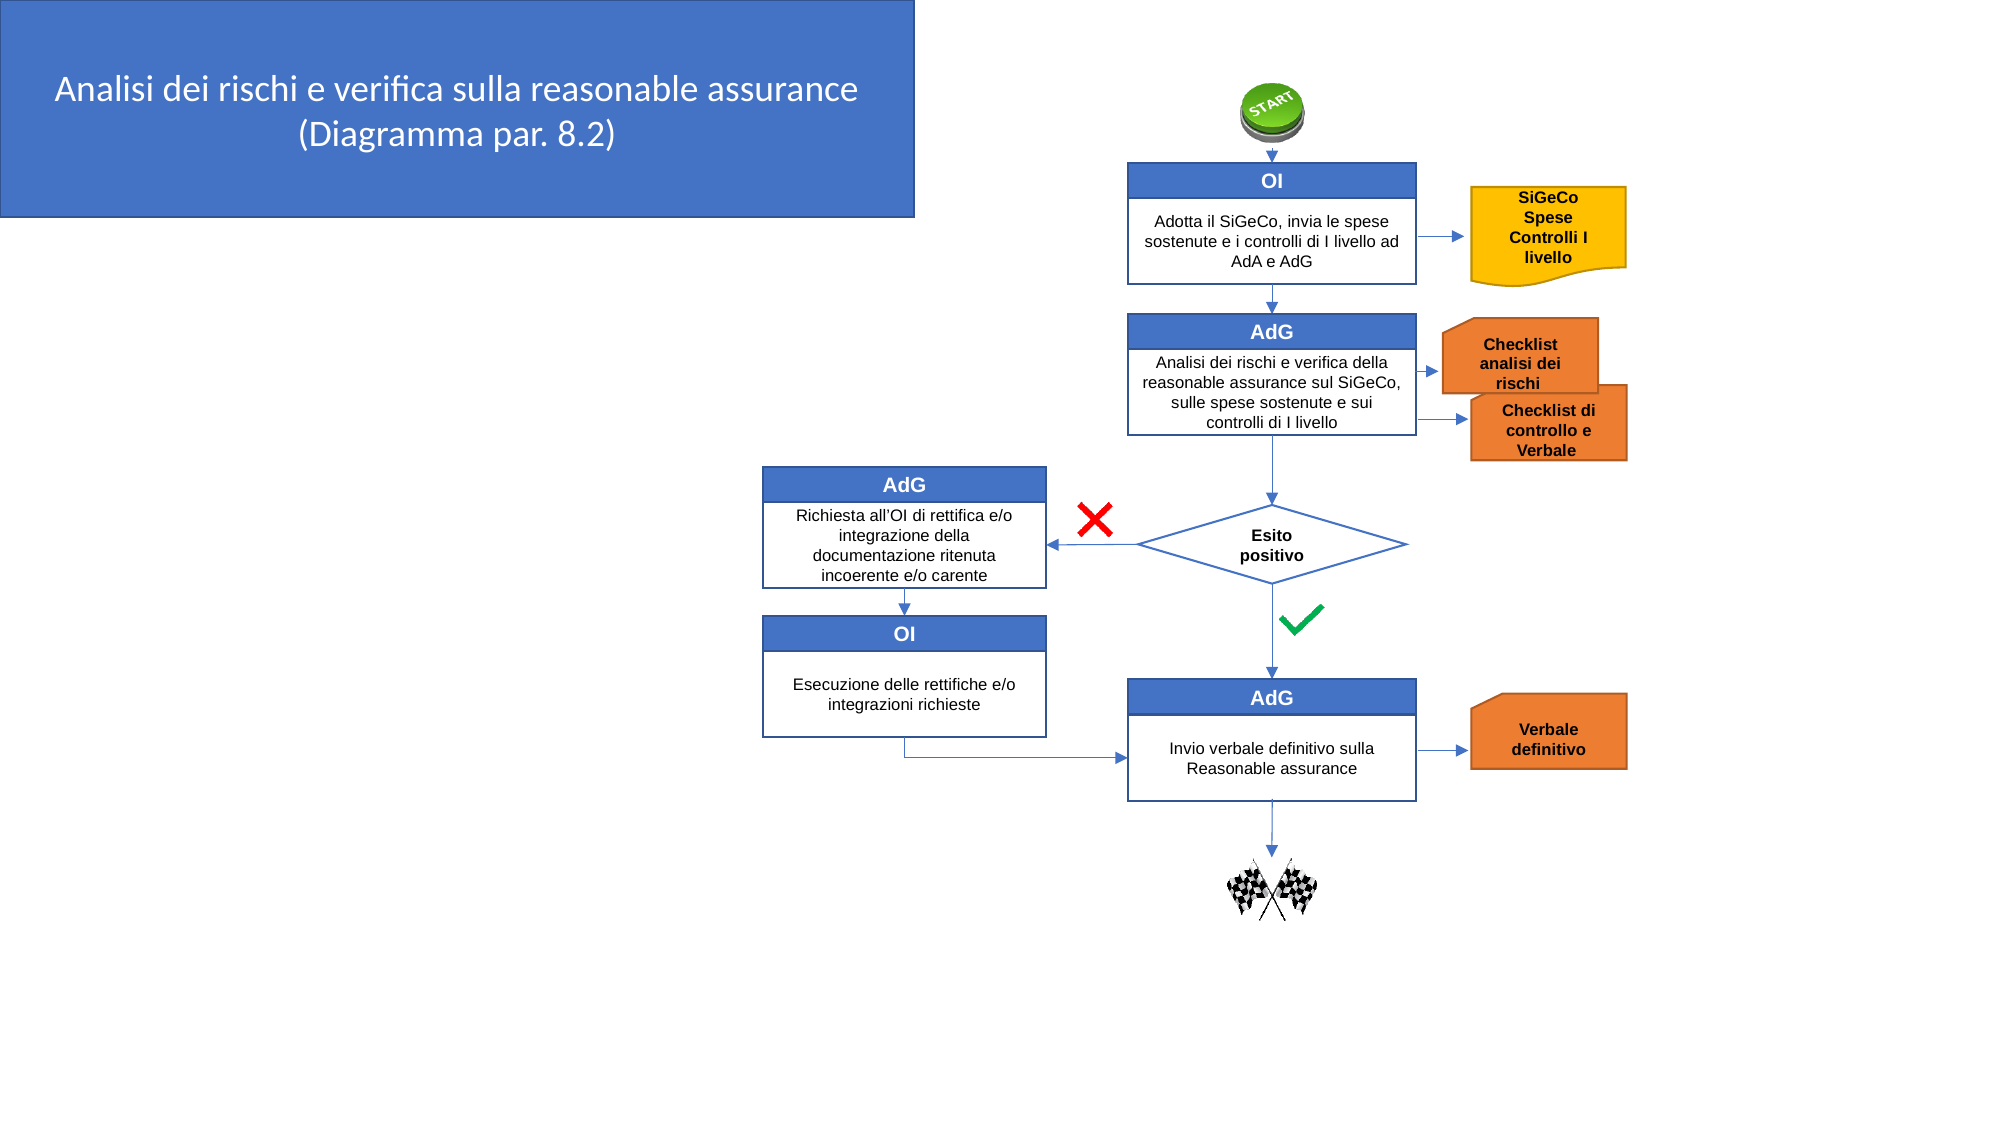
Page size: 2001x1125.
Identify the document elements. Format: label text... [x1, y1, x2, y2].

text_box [762, 77, 1627, 921]
text_box Analisi dei rischi e verifica sulla reasonable assurance (Diagramma par. 8.2) [0, 0, 915, 218]
